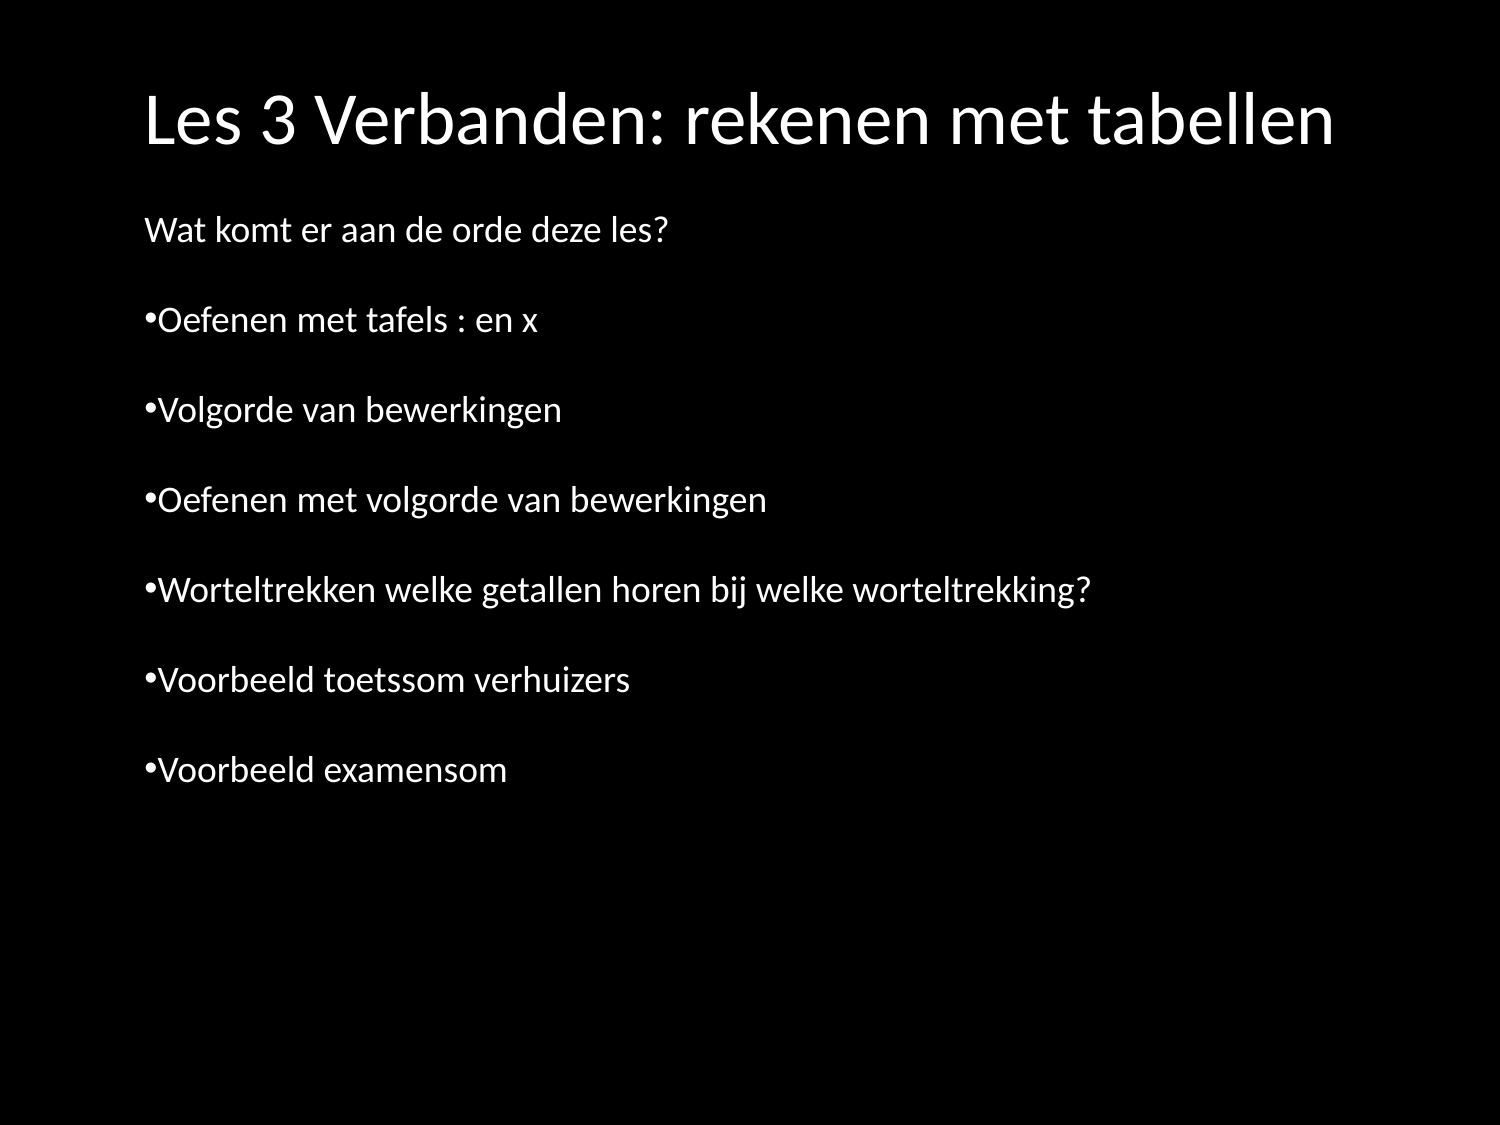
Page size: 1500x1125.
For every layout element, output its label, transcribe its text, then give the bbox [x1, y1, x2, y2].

text_box Les 3 Verbanden: rekenen met tabellen Wat komt er aan de orde deze les? Oefenen met tafels : en x Volgorde van bewerkingen Oefenen met volgorde van bewerkingen Worteltrekken welke getallen horen bij welke worteltrekking? Voorbeeld toetssom verhuizers Voorbeeld examensom [129, 62, 1352, 843]
